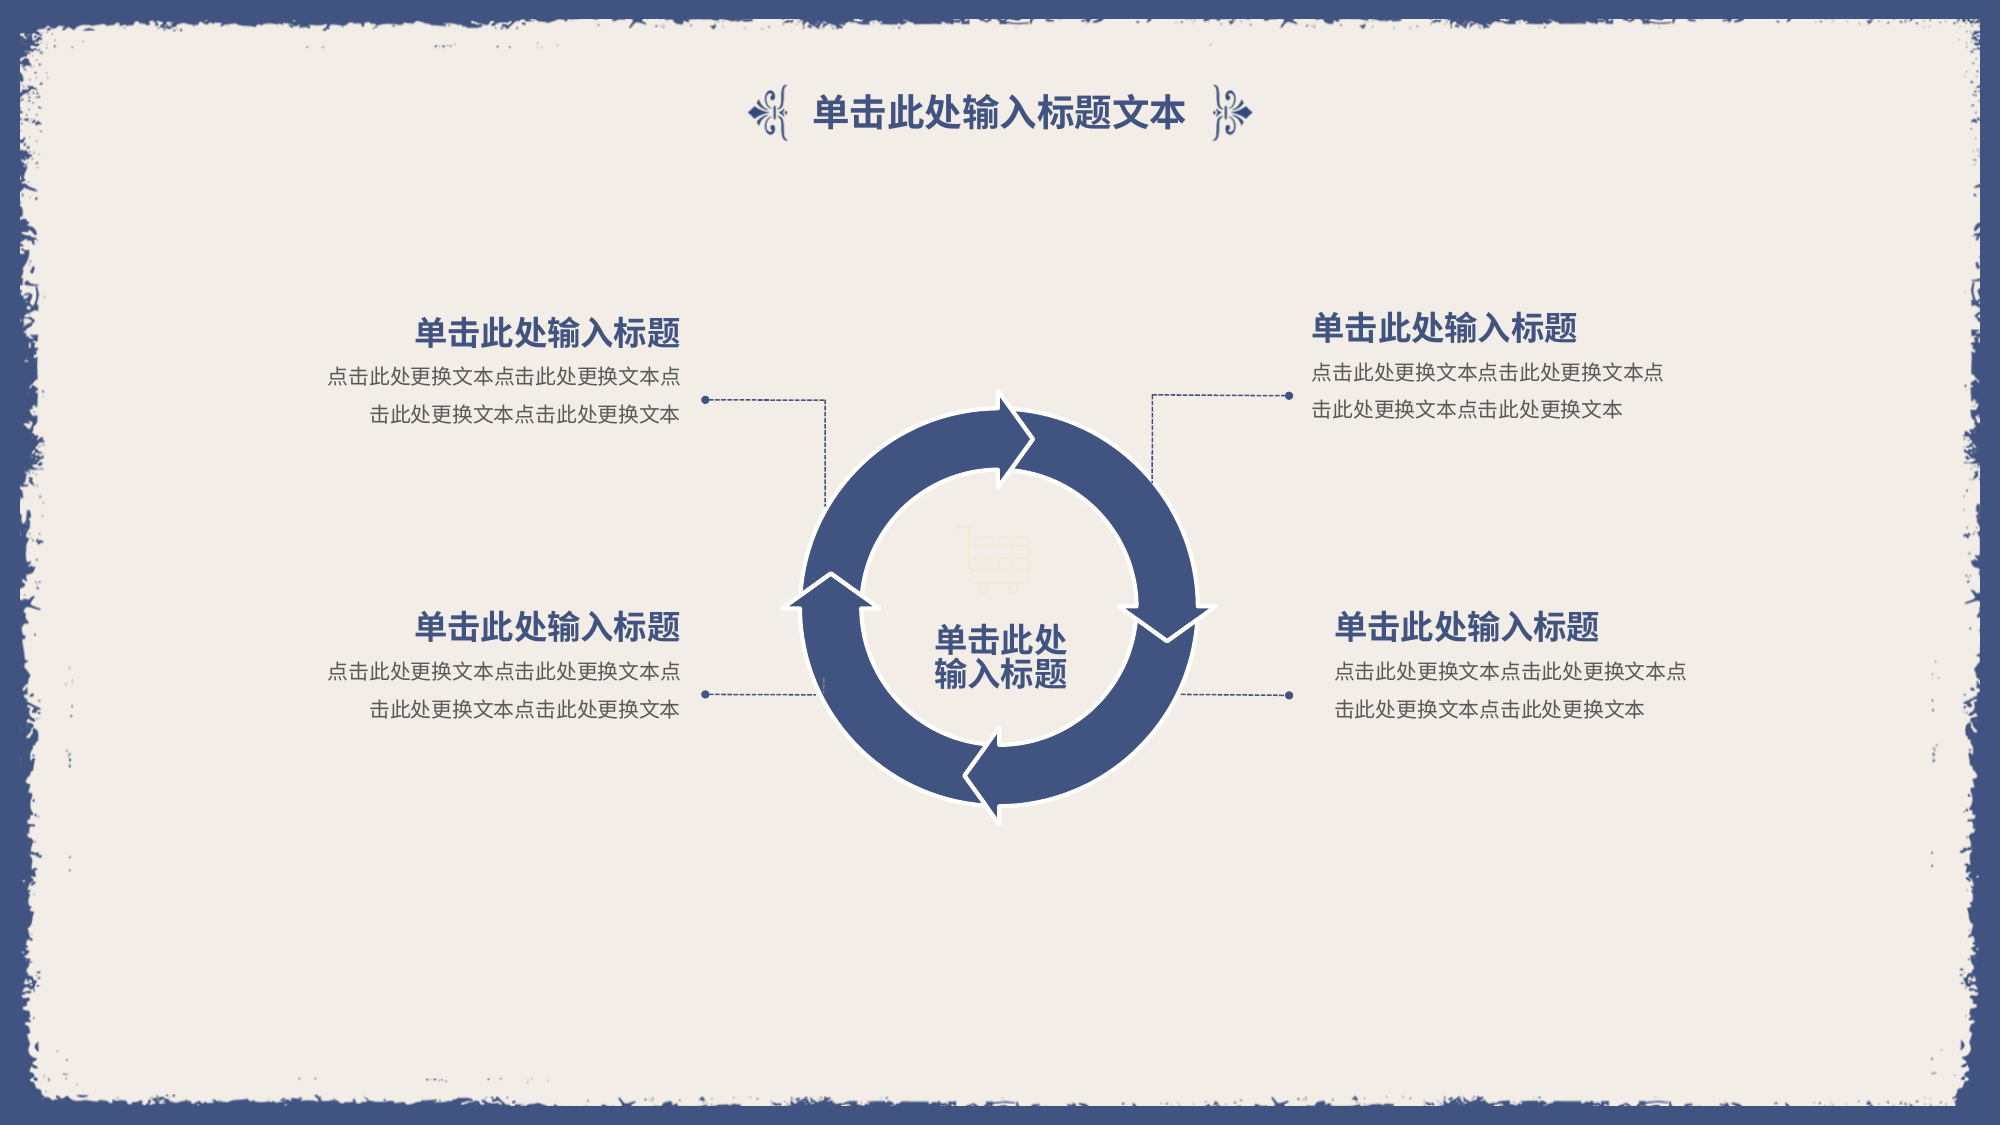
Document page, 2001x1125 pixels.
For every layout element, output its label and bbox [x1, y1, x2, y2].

text_box [1152, 394, 1289, 484]
text_box [705, 399, 826, 507]
picture [1204, 93, 1262, 134]
text_box [0, 6, 2000, 1119]
picture [738, 93, 796, 134]
